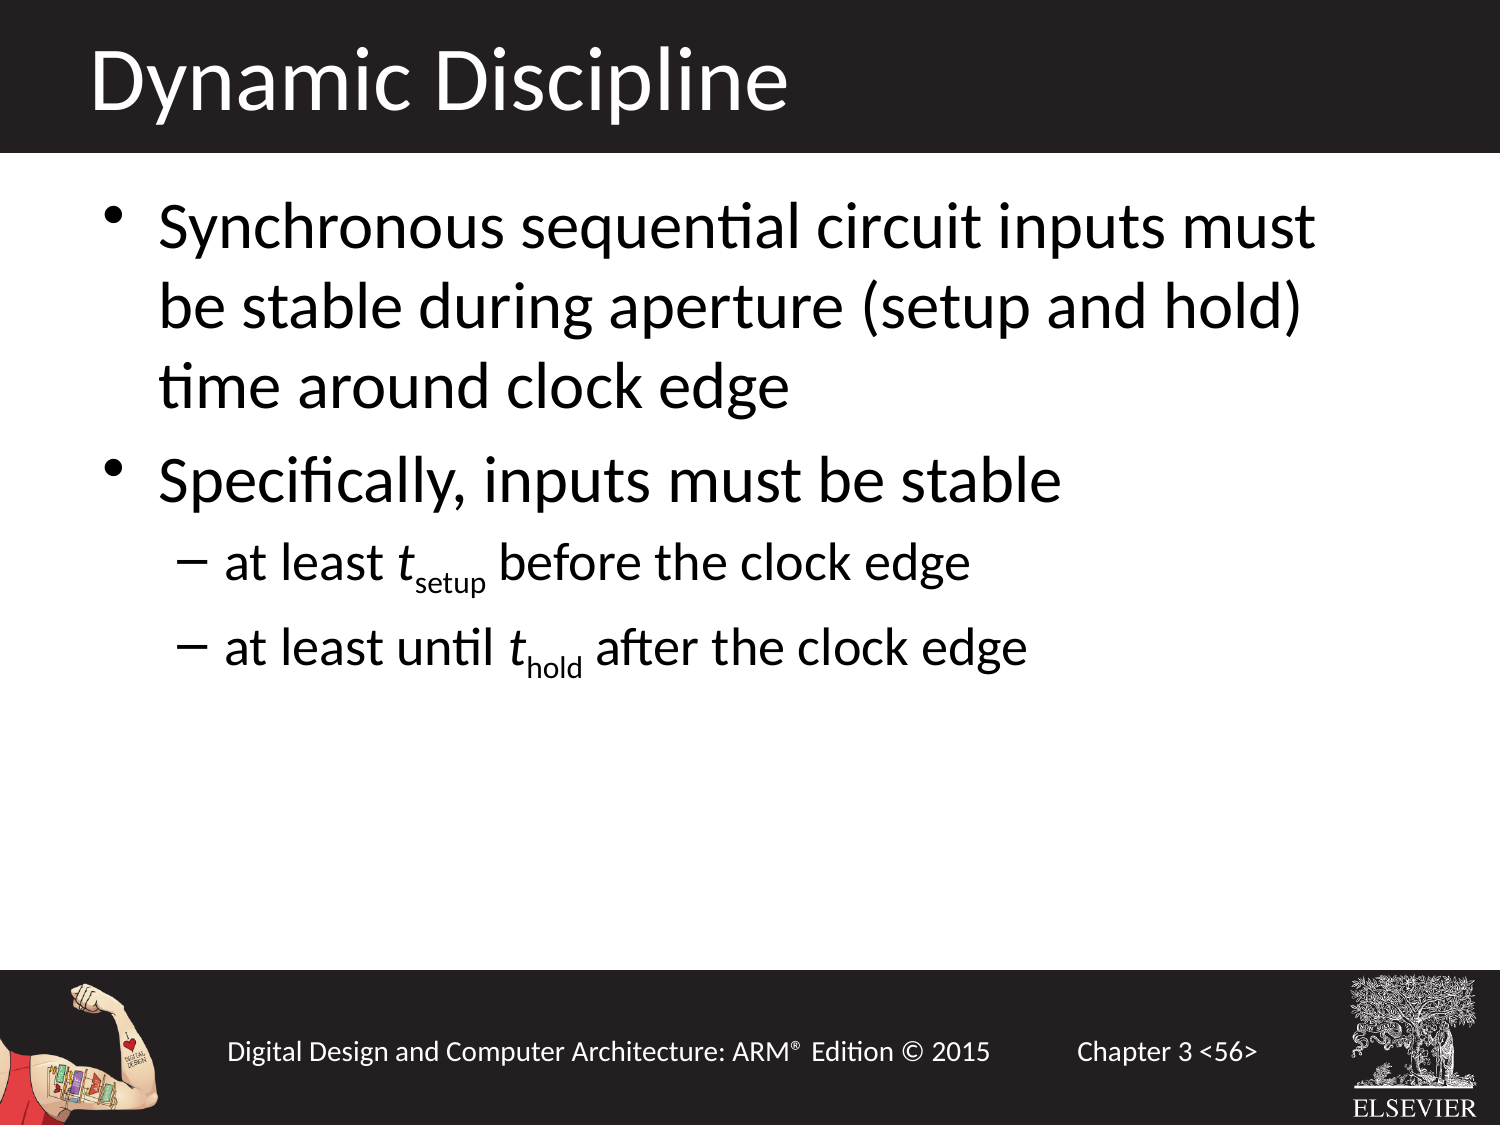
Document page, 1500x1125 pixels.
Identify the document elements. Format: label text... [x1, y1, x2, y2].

text_box Synchronous sequential circuit inputs must be stable during aperture (setup and hold) time around clock edge Specifically, inputs must be stable at least tsetup before the clock edge at least until thold after the clock edge [87, 174, 1413, 1025]
text_box Dynamic Discipline [75, 11, 1375, 136]
picture [1350, 974, 1477, 1117]
picture [0, 979, 163, 1125]
